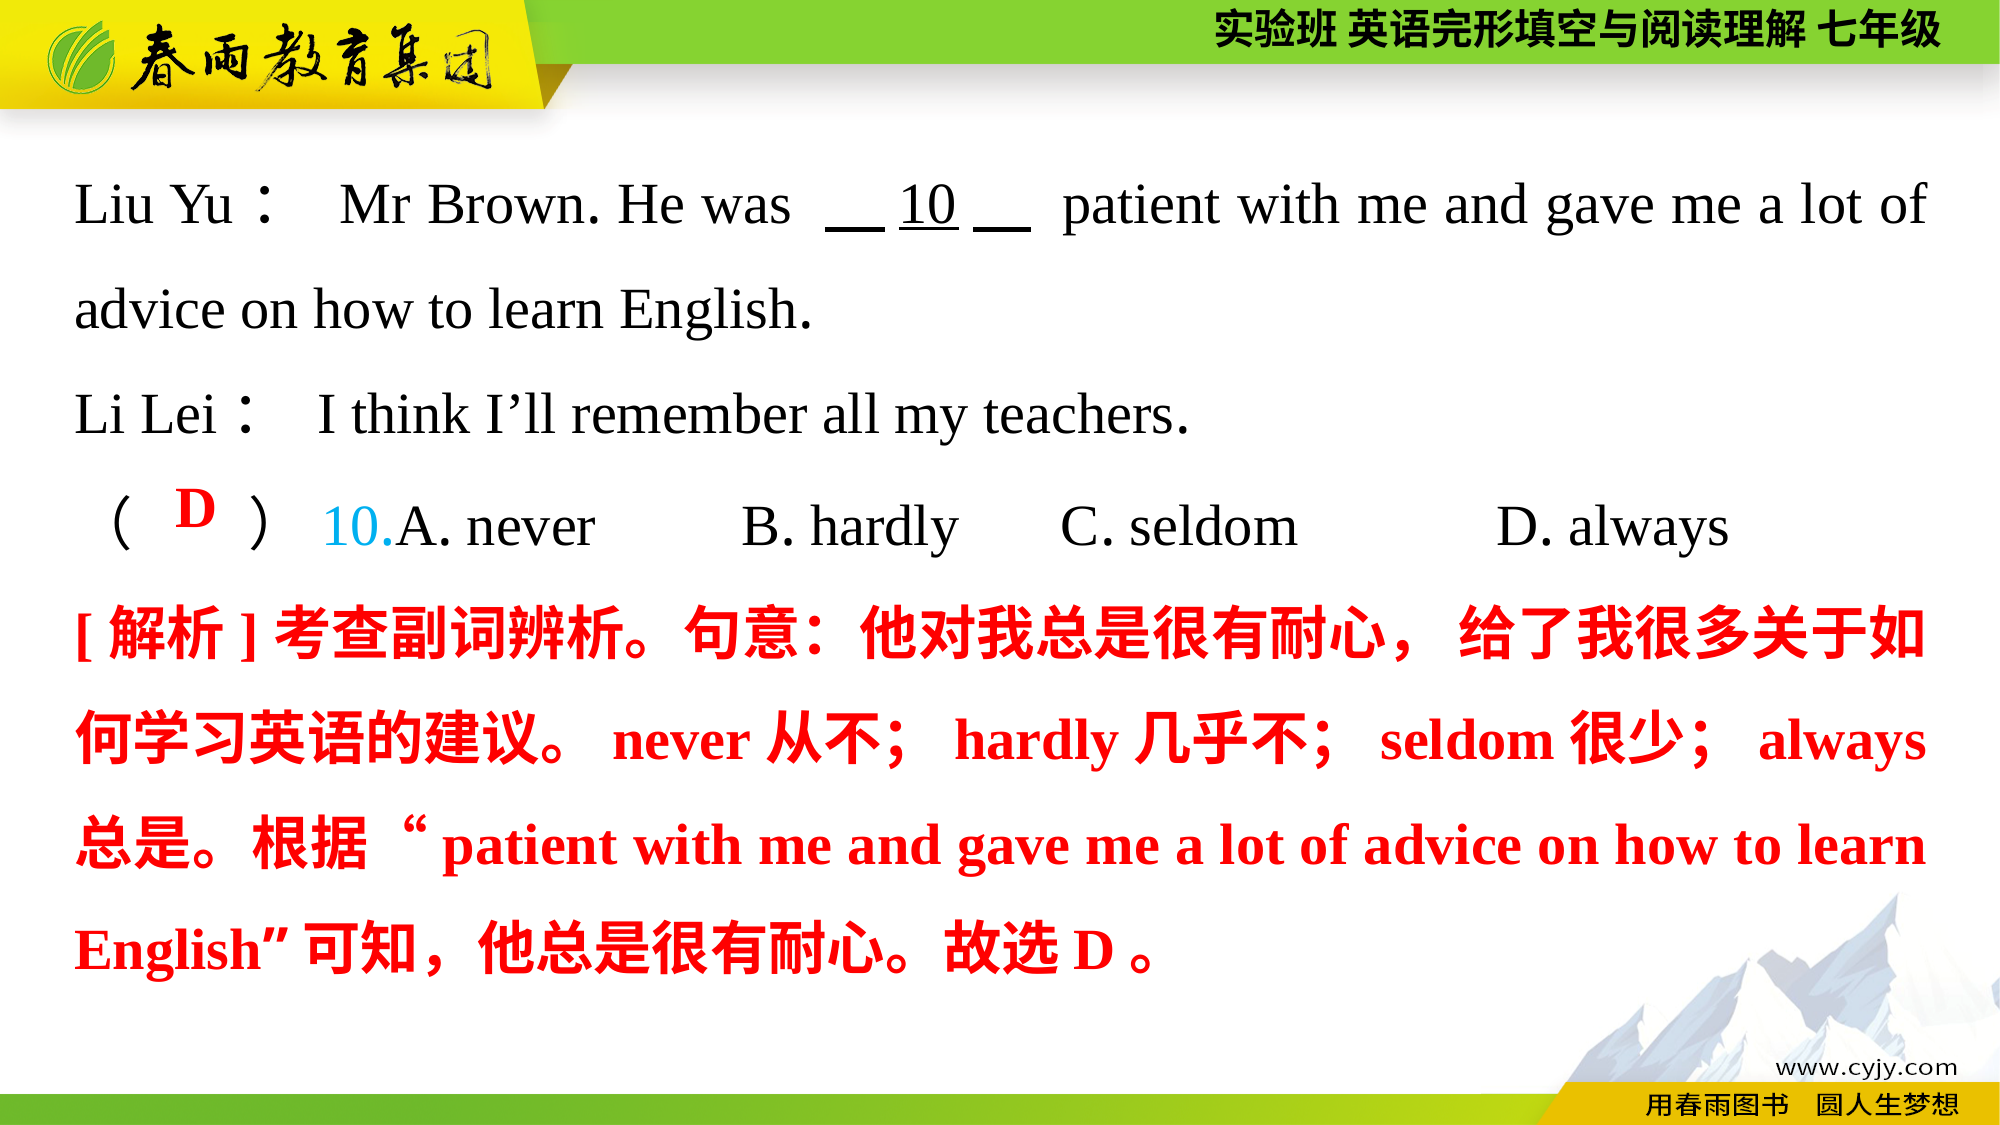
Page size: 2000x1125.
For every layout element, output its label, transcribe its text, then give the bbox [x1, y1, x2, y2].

text_box （ ）10.A. never B. hardly C. seldom D. always [59, 444, 1944, 553]
picture [0, 0, 2000, 1125]
list Liu Yu： Mr Brown. He was 10 patient with me and gave me a lot of advice on how to learn English. Li Lei： I think I’ll remember all my teachers. [59, 122, 1944, 444]
text_box [解析]考查副词辨析。句意：他对我总是很有耐心， 给了我很多关于如何学习英语的建议。never从不；hardly几乎不；seldom很少；always总是。根据“patient with me and gave me a lot of advice on how to learn English”可知，他总是很有耐心。故选D。 [59, 553, 1944, 989]
text_box D [160, 462, 233, 547]
